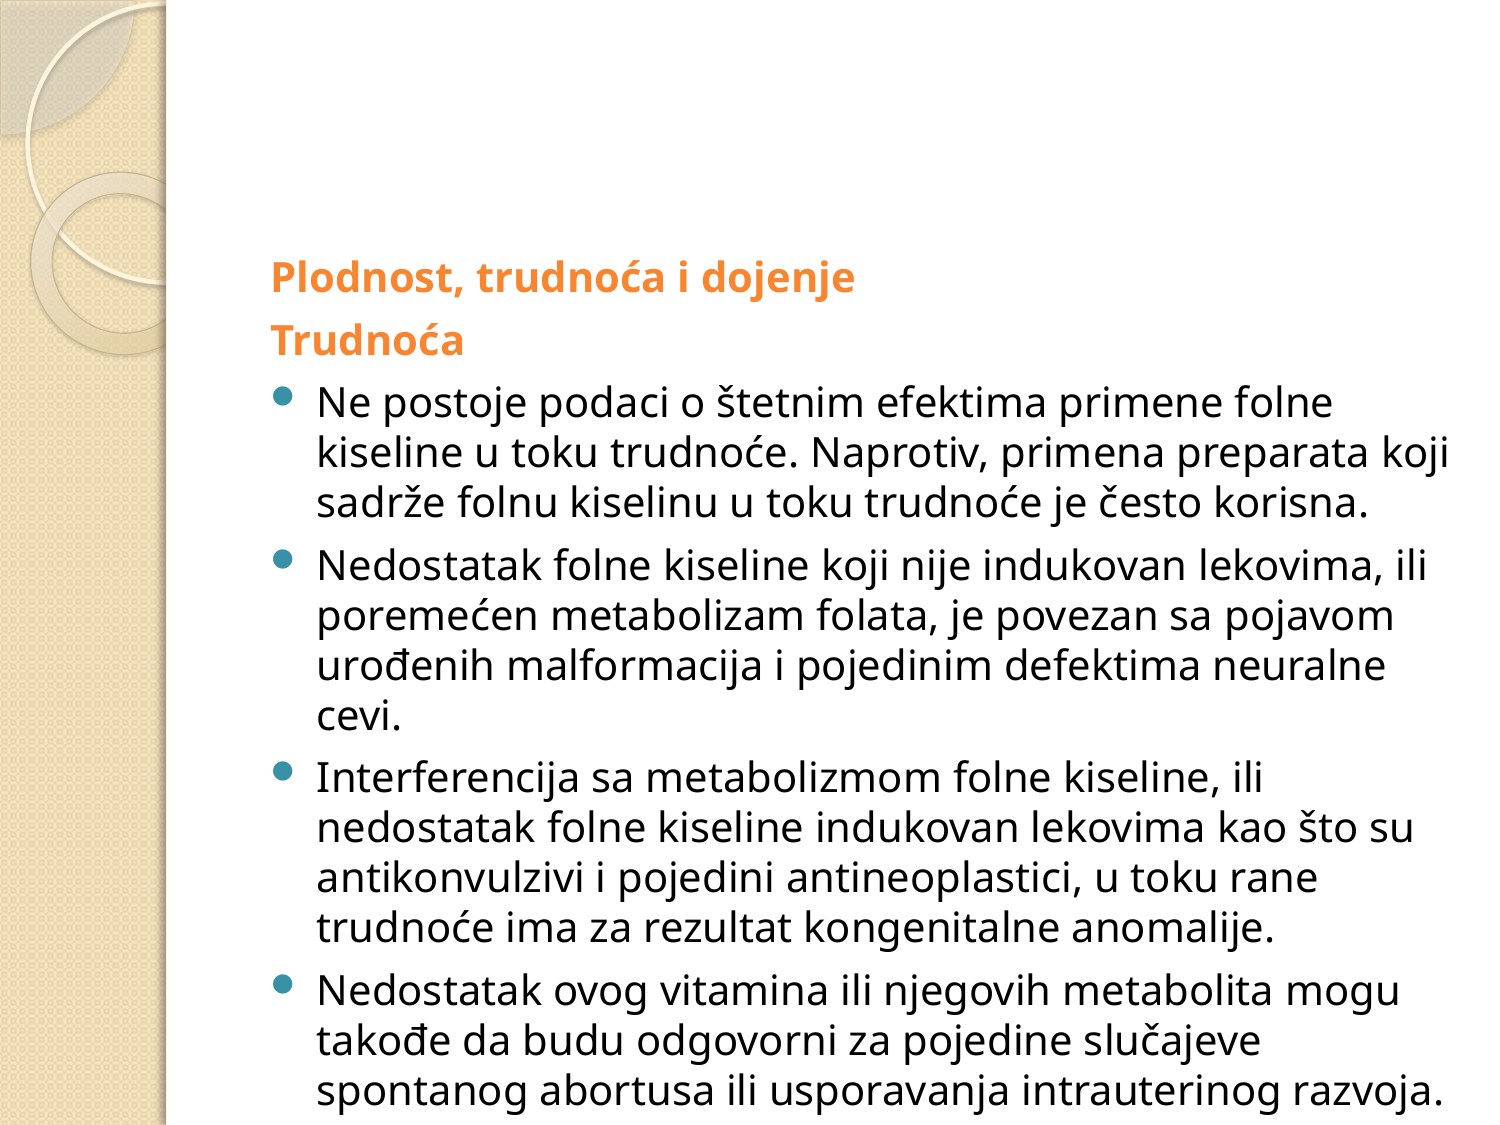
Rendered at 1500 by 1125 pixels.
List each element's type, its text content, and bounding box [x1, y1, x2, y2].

list Plodnost, trudnoća i dojenje Trudnoća Ne postoje podaci o štetnim efektima primene folne kiseline u toku trudnoće. Naprotiv, primena preparata koji sadrže folnu kiselinu u toku trudnoće je često korisna. Nedostatak folne kiseline koji nije indukovan lekovima, ili poremećen metabolizam folata, je povezan sa pojavom urođenih malformacija i pojedinim defektima neuralne cevi. Interferencija sa metabolizmom folne kiseline, ili nedostatak folne kiseline indukovan lekovima kao što su antikonvulzivi i pojedini antineoplastici, u toku rane trudnoće ima za rezultat kongenitalne anomalije. Nedostatak ovog vitamina ili njegovih metabolita mogu takođe da budu odgovorni za pojedine slučajeve spontanog abortusa ili usporavanja intrauterinog razvoja. [242, 243, 1473, 1031]
